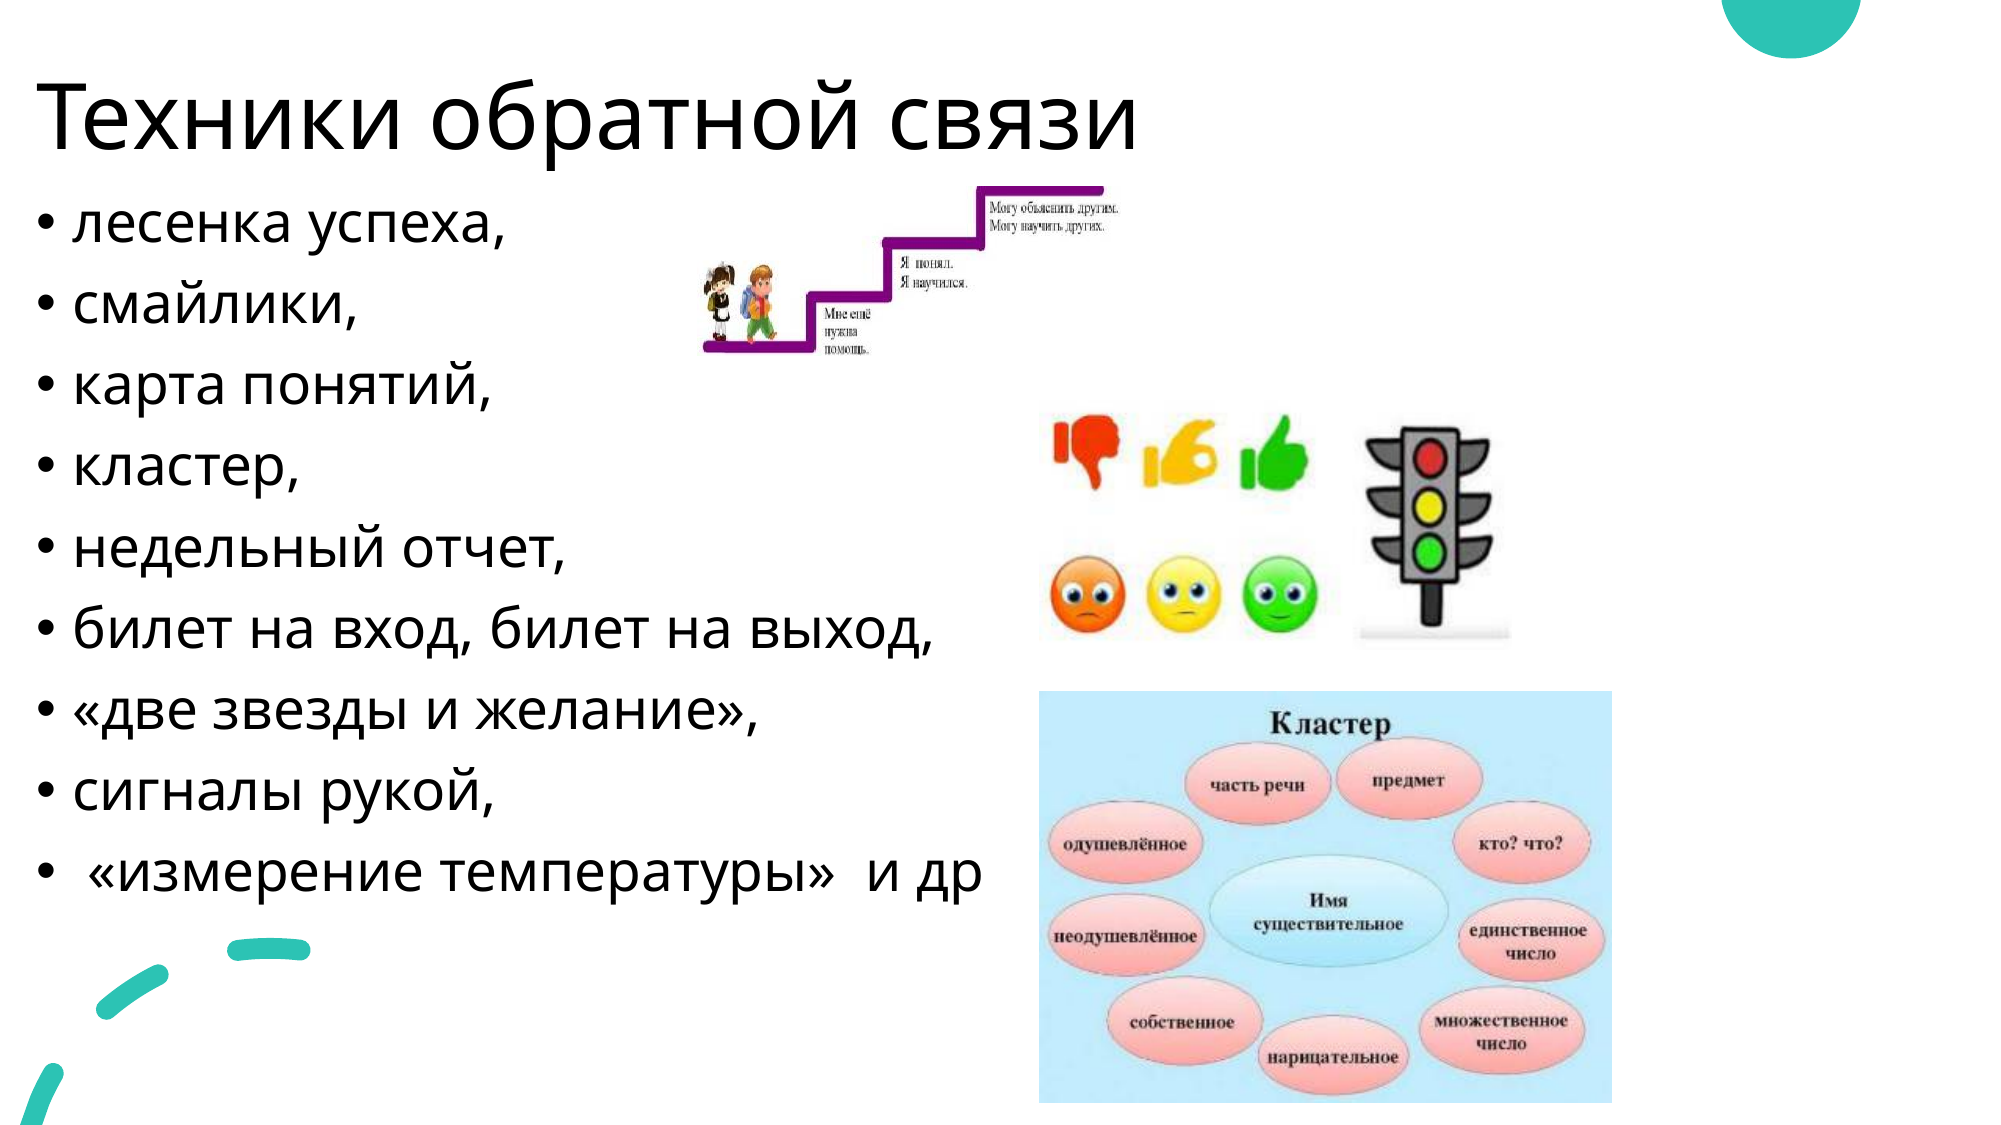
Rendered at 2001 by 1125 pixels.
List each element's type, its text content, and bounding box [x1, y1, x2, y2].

picture [1039, 388, 1512, 650]
picture [697, 186, 1124, 356]
title Техники обратной связи [21, 11, 1747, 186]
list лесенка успеха, смайлики, карта понятий, кластер, недельный отчет, билет на вход, билет на выход, «две звезды и желание», сигналы рукой, «измерение температуры» и др [21, 186, 1773, 916]
picture [1039, 691, 1612, 1103]
